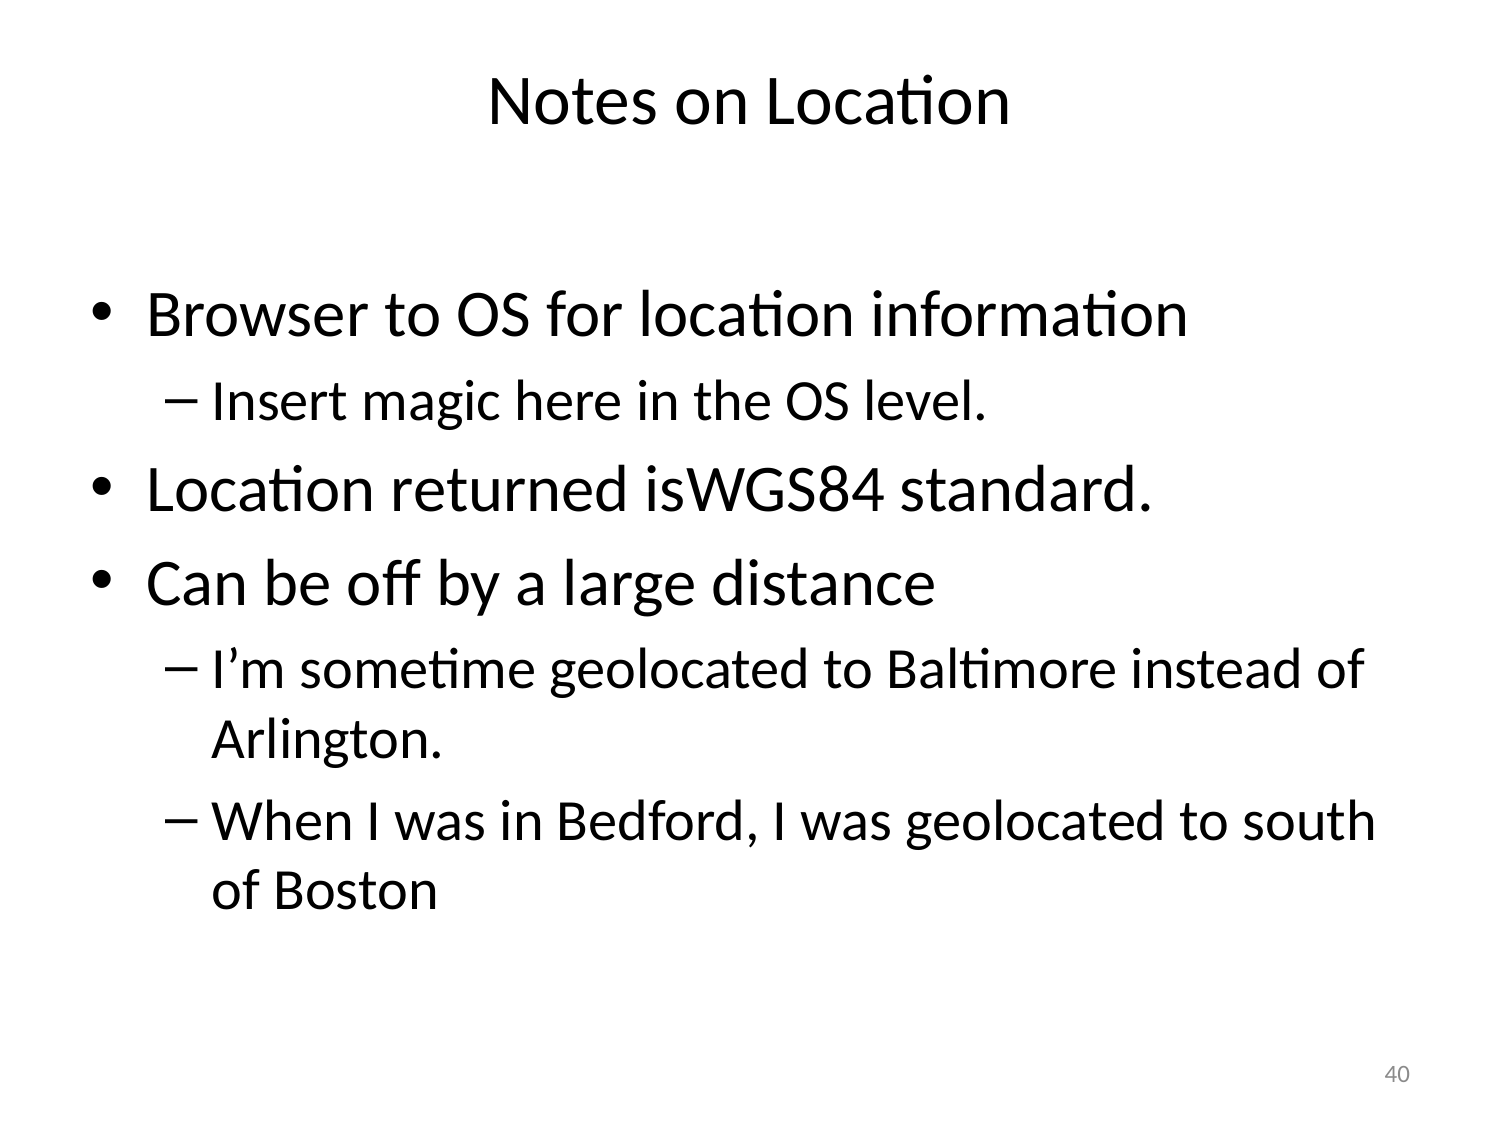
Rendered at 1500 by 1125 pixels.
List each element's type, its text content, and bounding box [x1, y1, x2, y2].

slide_number 40 [1074, 1042, 1425, 1103]
list Browser to OS for location information Insert magic here in the OS level. Location returned isWGS84 standard. Can be off by a large distance I’m sometime geolocated to Baltimore instead of Arlington. When I was in Bedford, I was geolocated to south of Boston [75, 262, 1425, 1005]
title Notes on Location [75, 45, 1425, 233]
